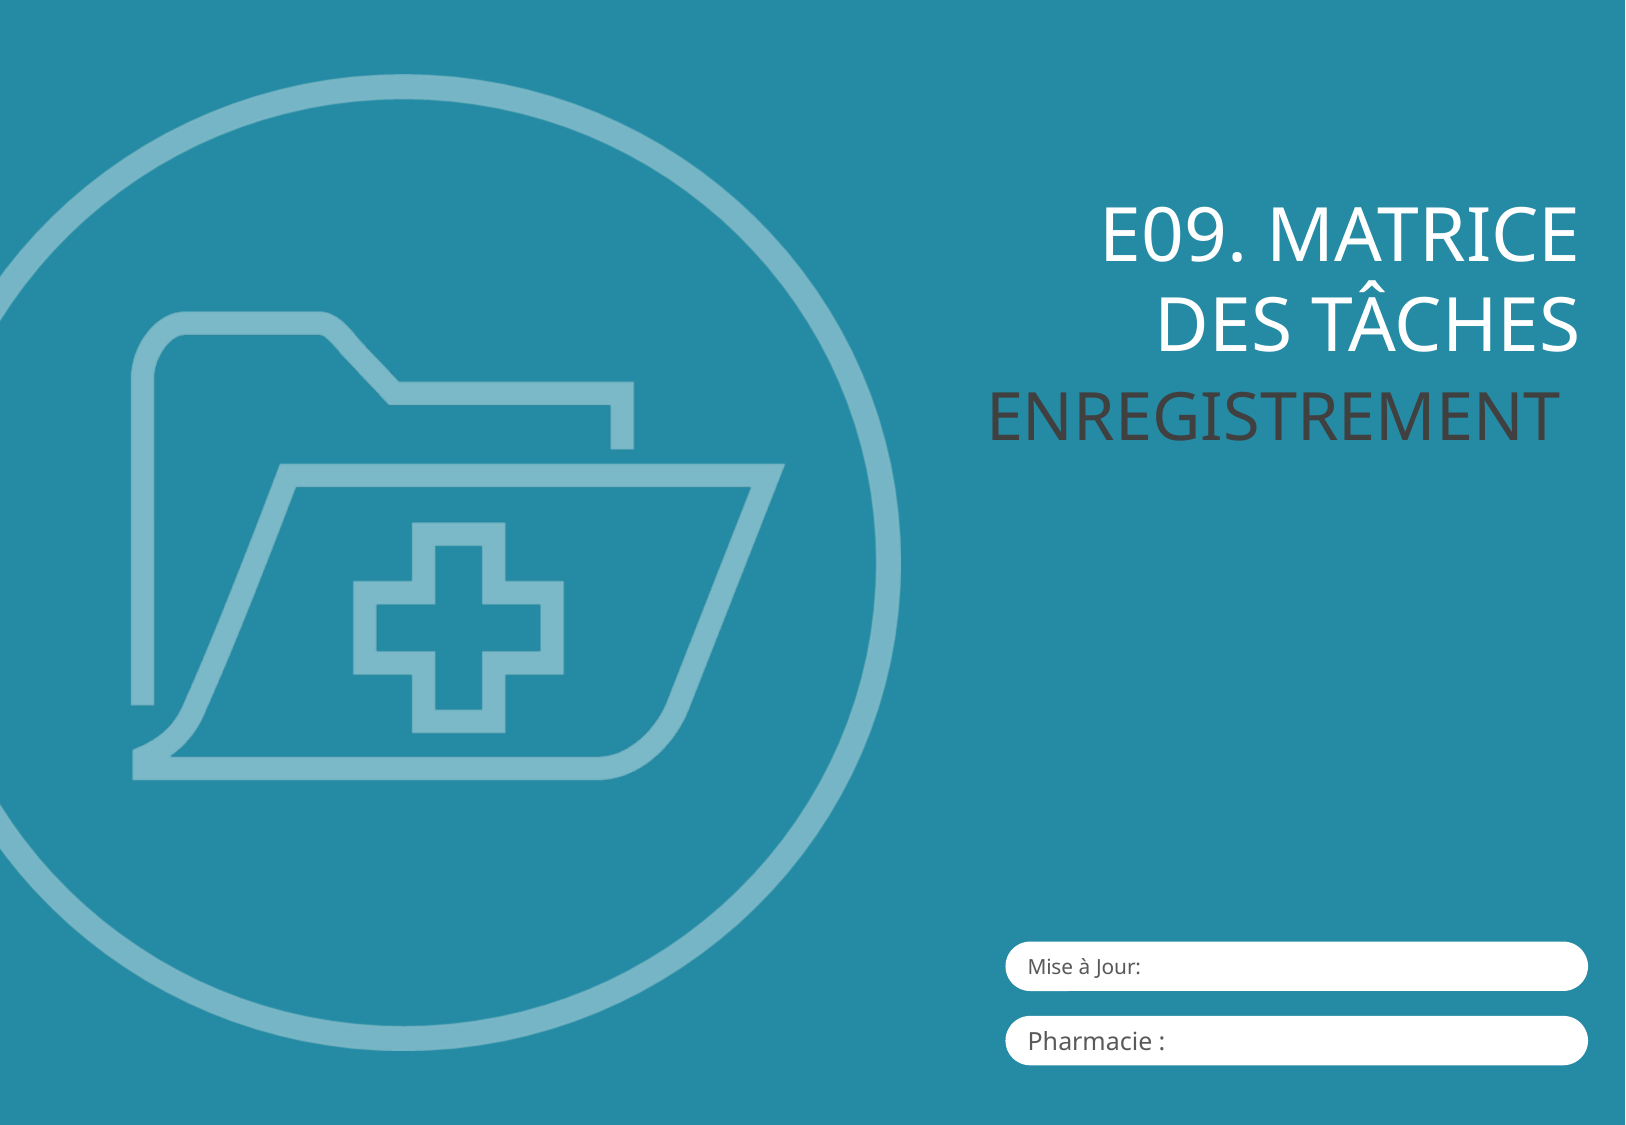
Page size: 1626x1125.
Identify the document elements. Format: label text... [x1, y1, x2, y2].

text_box E09. Matrice des tâches [970, 179, 1596, 374]
text_box Pharmacie : [1004, 1014, 1590, 1067]
text_box Mise à Jour: [1004, 940, 1590, 993]
text_box ENREGISTREMENT [970, 374, 1576, 461]
